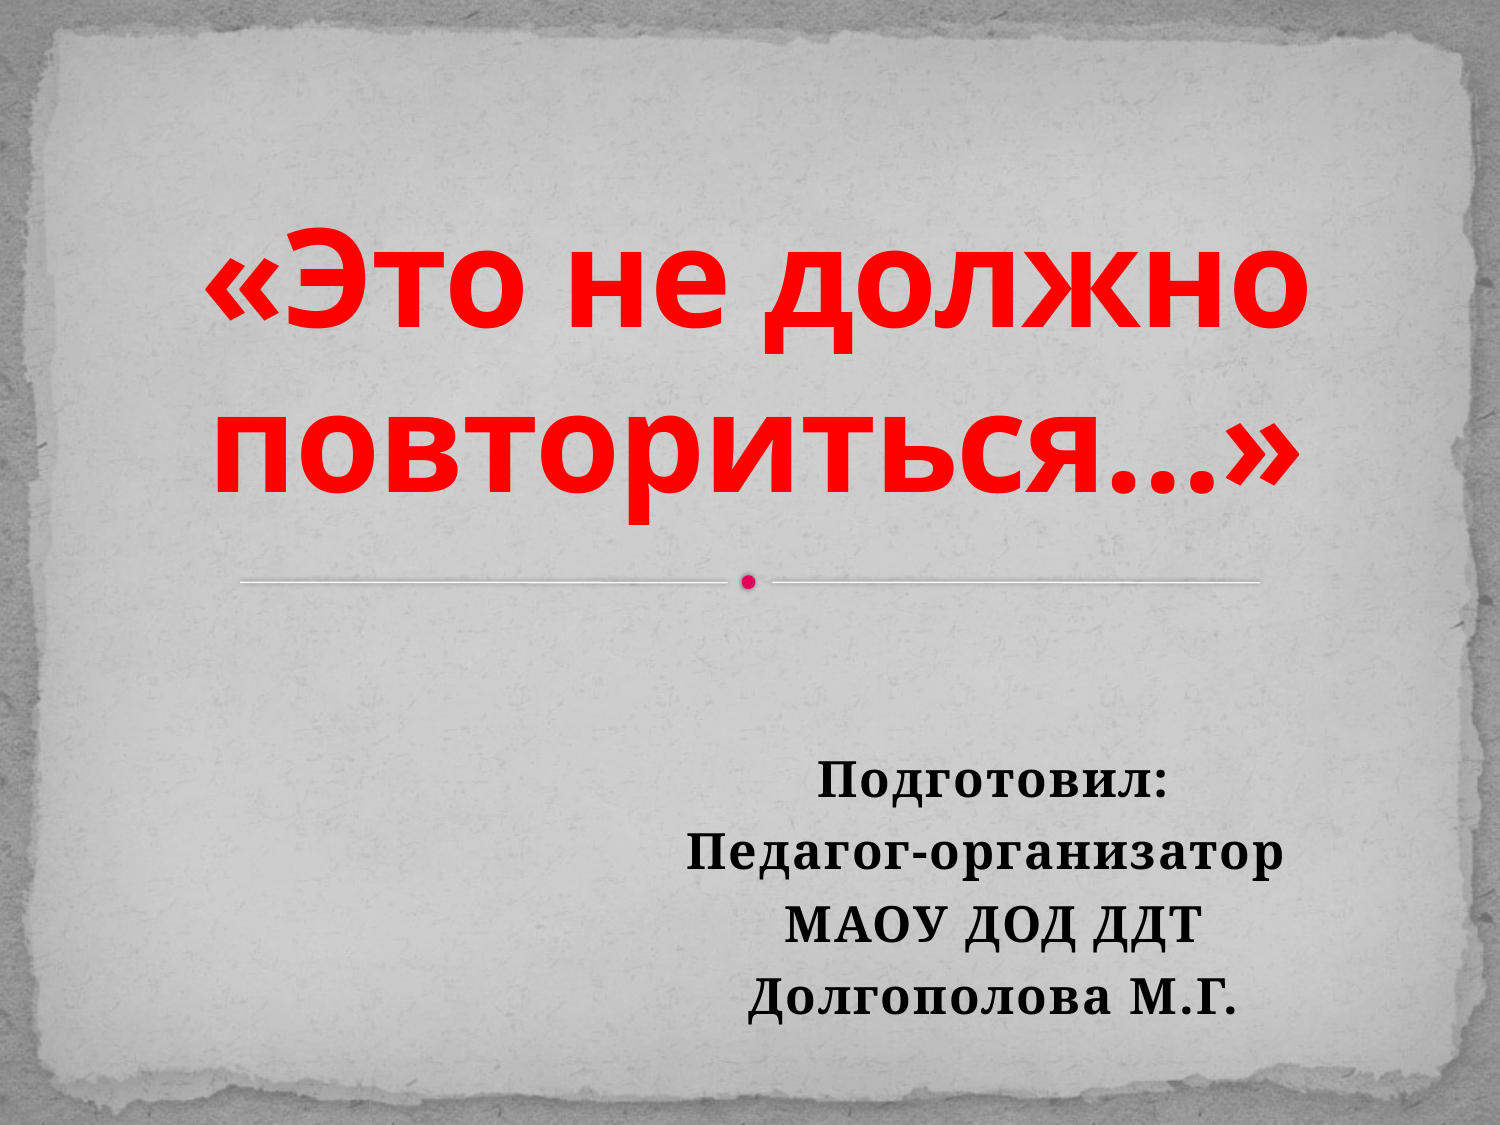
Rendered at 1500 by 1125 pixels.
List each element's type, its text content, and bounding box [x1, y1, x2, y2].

subtitle Подготовил: Педагог-организатор МАОУ ДОД ДДТ Долгополова М.Г. [549, 739, 1438, 1071]
title «Это не должно повториться…» [74, 235, 1438, 693]
